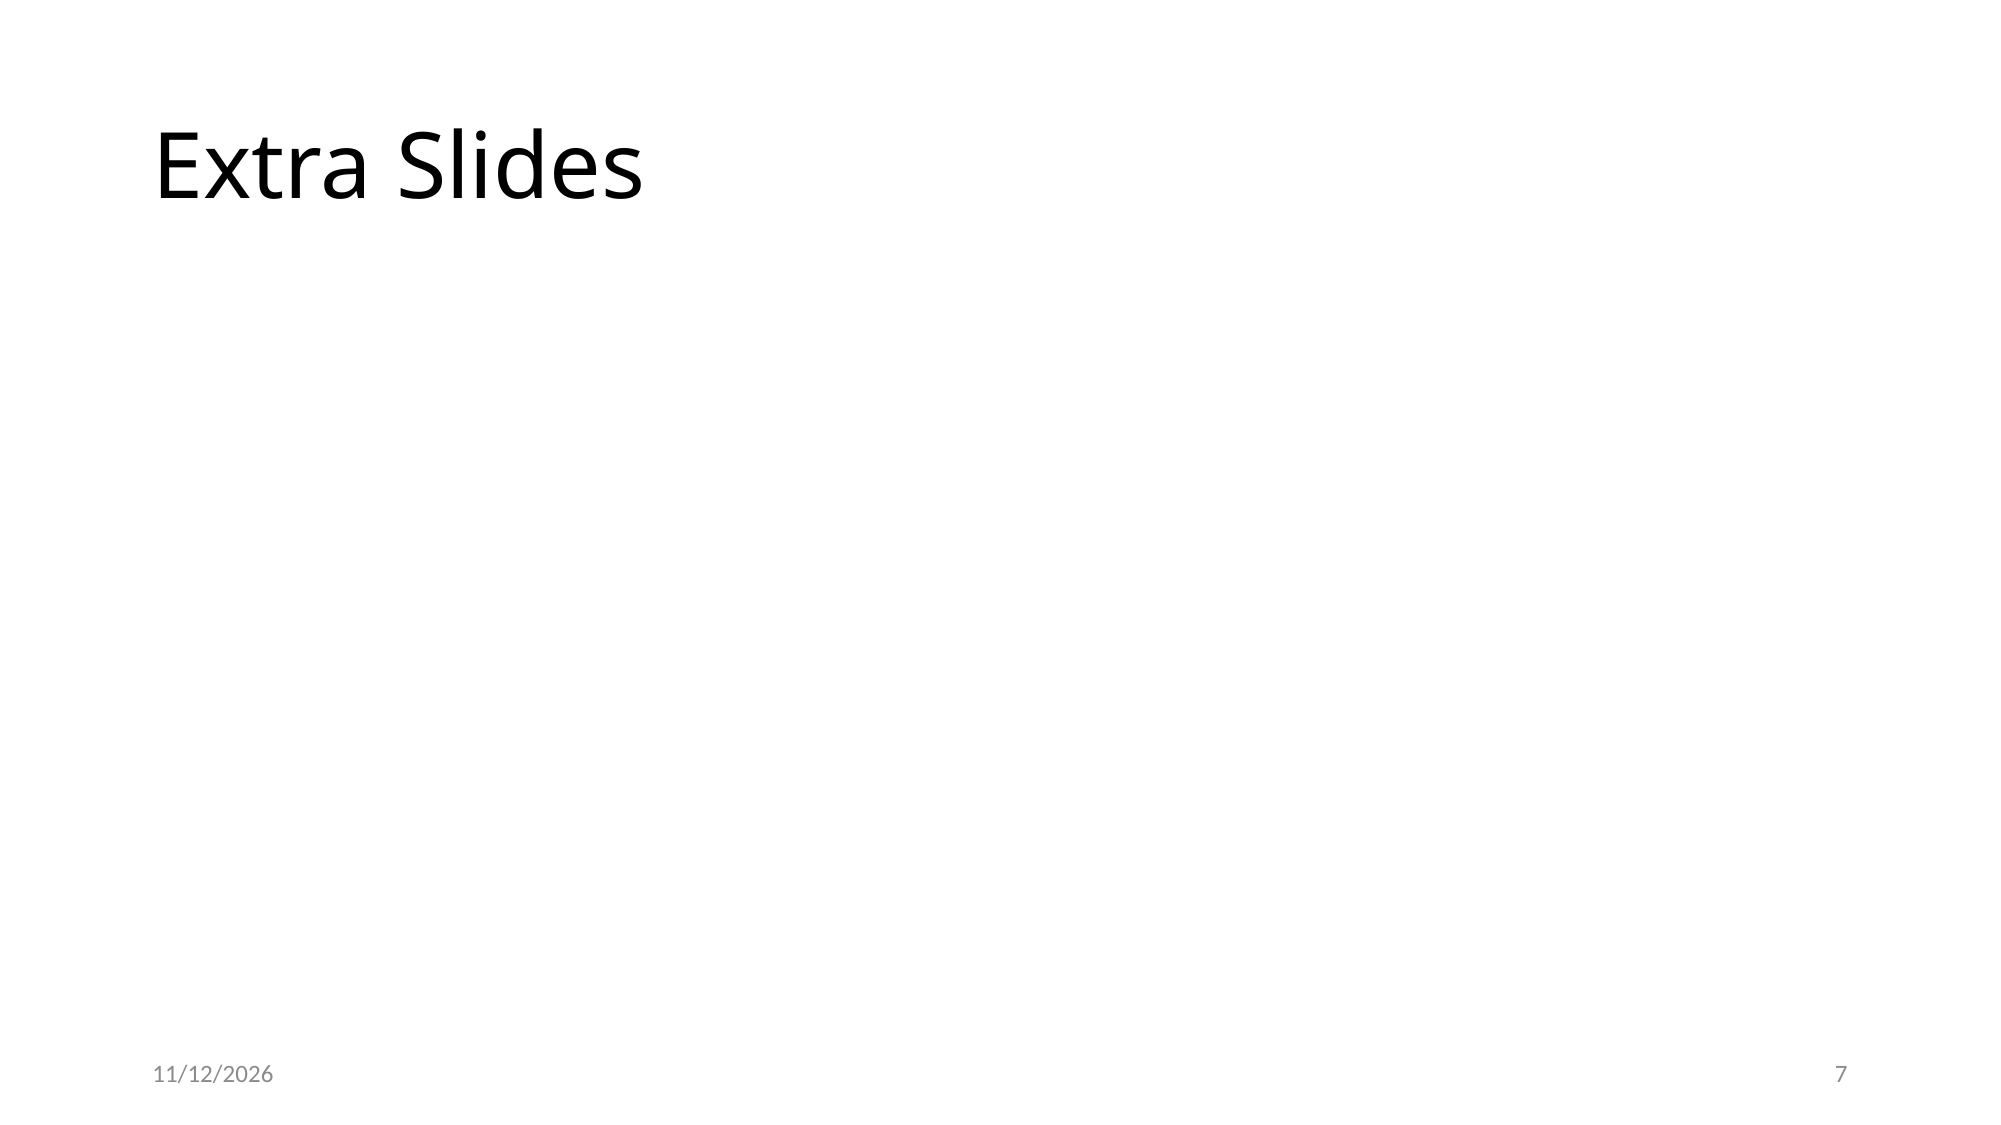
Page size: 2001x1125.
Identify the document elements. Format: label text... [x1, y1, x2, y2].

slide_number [137, 1042, 588, 1103]
title Extra Slides [137, 59, 1863, 278]
slide_number 7 [1412, 1042, 1863, 1103]
